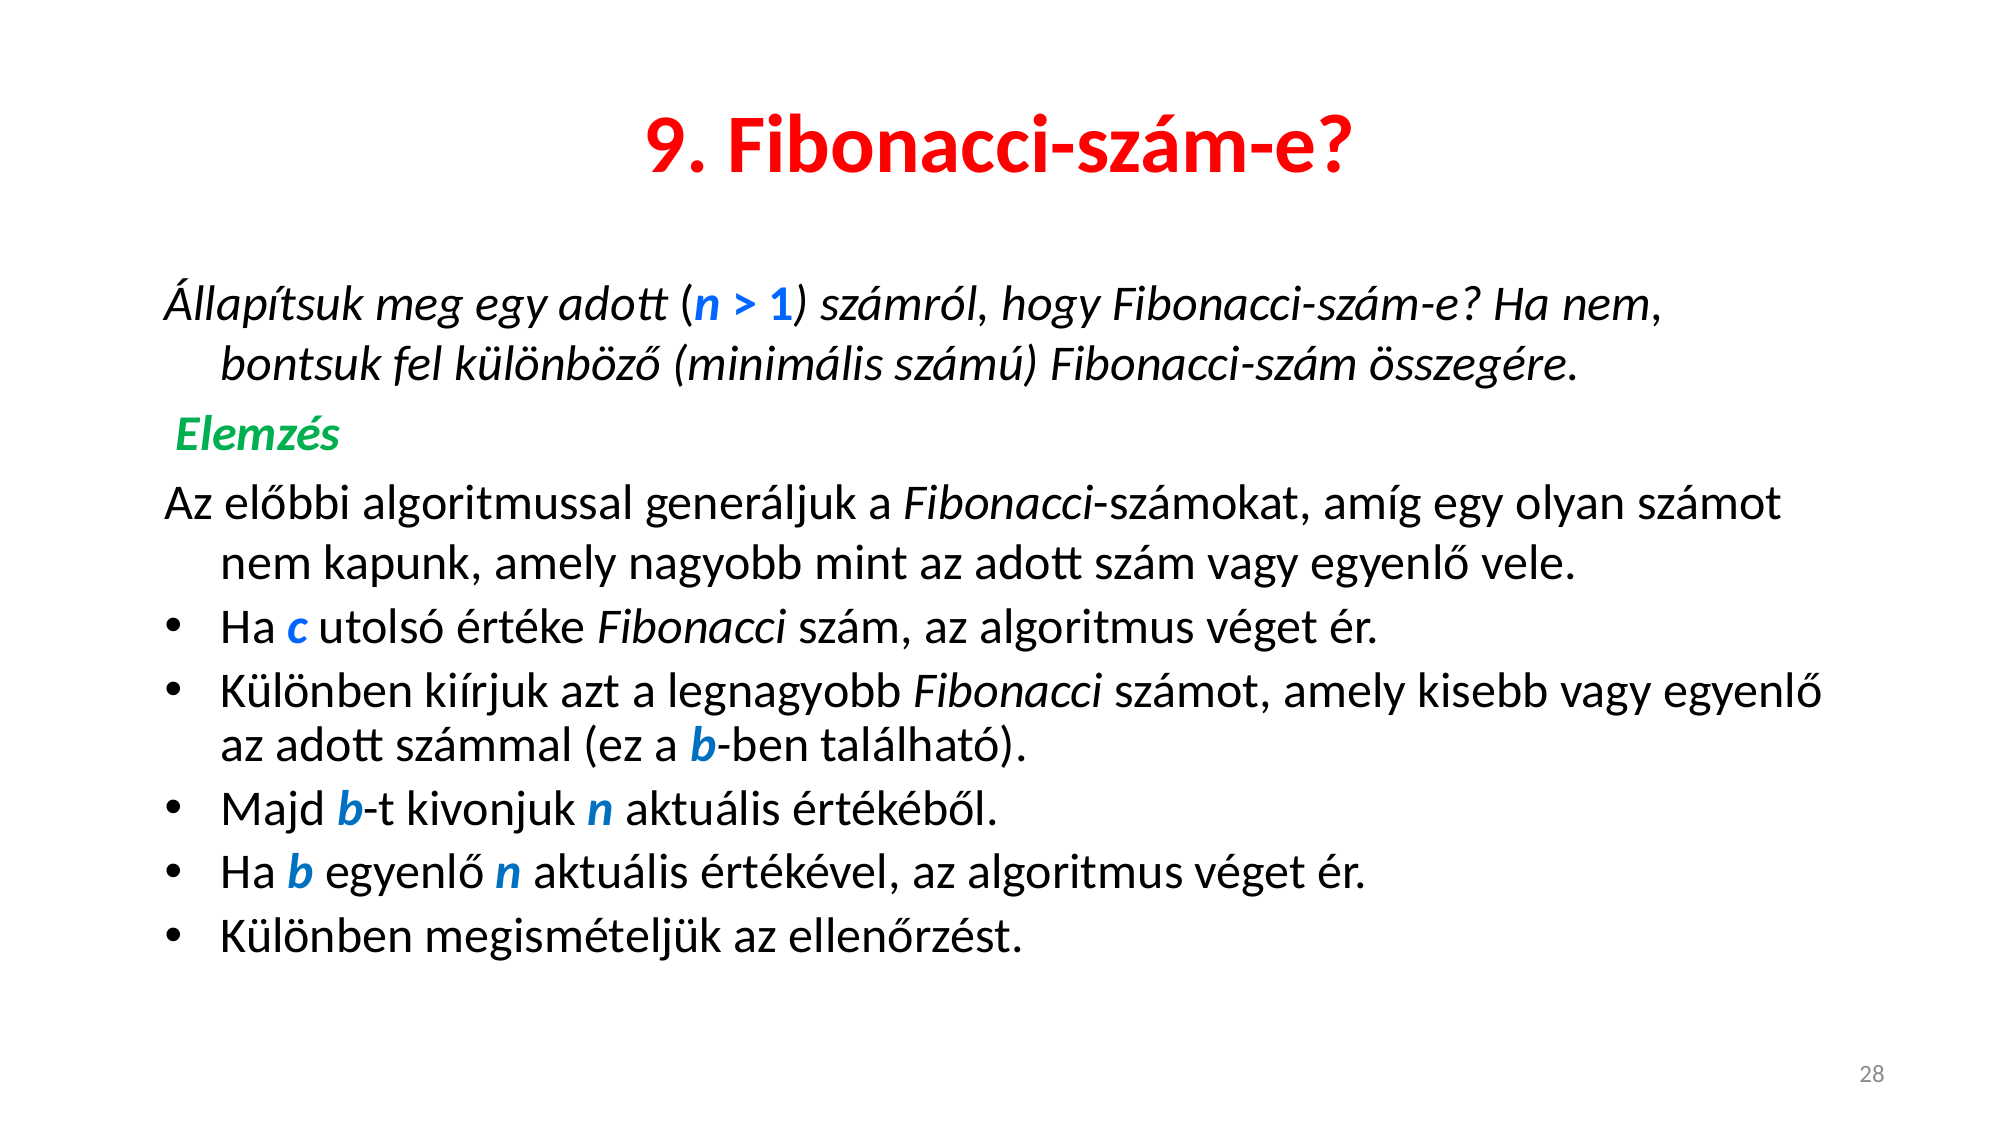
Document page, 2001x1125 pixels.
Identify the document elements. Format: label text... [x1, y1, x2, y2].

title 9. Fibonacci-szám-e? [99, 45, 1900, 233]
list Állapítsuk meg egy adott (n > 1) számról, hogy Fibonacci-szám-e? Ha nem, bontsuk fel különböző (minimális számú) Fibonacci-szám összegére. Elemzés Az előbbi algoritmussal generáljuk a Fibonacci-számokat, amíg egy olyan számot nem kapunk, amely nagyobb mint az adott szám vagy egyenlő vele. Ha c utolsó értéke Fibonacci ­szám, az algoritmus véget ér. Különben kiírjuk azt a legnagyobb Fibonacci számot, amely kisebb vagy egyenlő az adott számmal (ez a b-ben található). Majd b-t kivonjuk n aktuális értékéből. Ha b egyenlő n aktuális értékével, az algoritmus véget ér. Különben megismételjük az ellenőrzést. [149, 262, 1851, 1047]
slide_number 28 [1433, 1042, 1900, 1103]
